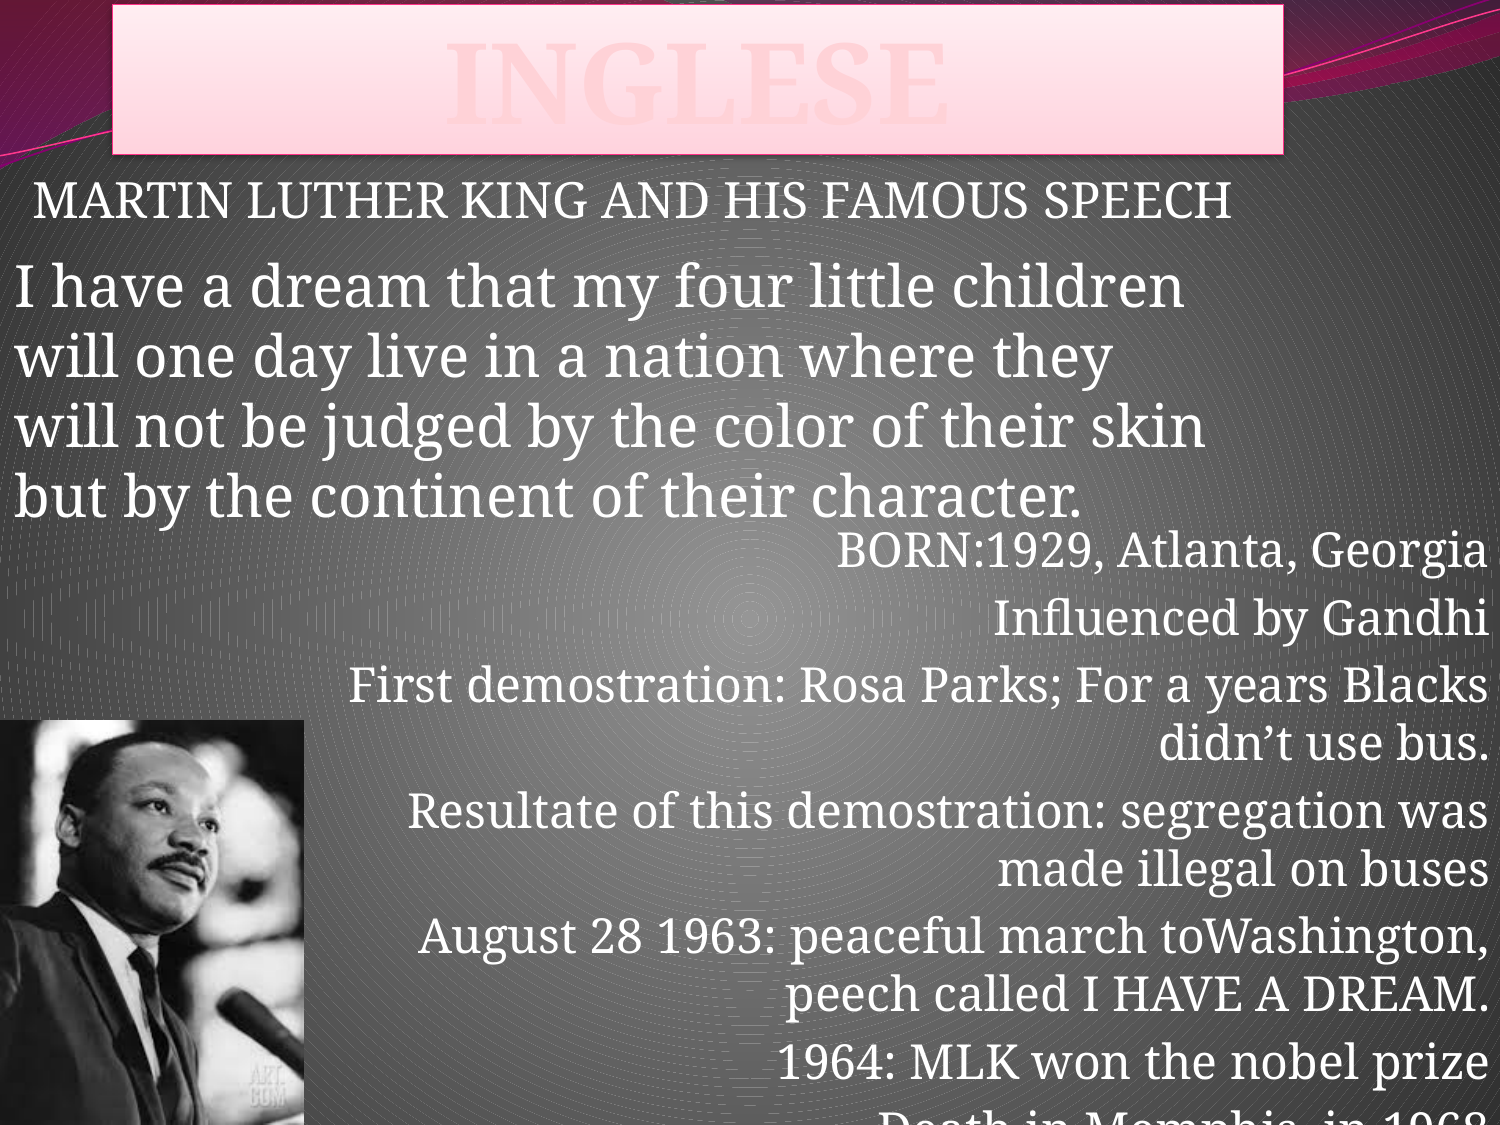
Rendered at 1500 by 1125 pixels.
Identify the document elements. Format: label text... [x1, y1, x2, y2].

subtitle BORN:1929, Atlanta, Georgia Influenced by Gandhi First demostration: Rosa Parks; For a years Blacks didn’t use bus. Resultate of this demostration: segregation was made illegal on buses August 28 1963: peaceful march toWashington, peech called I HAVE A DREAM. 1964: MLK won the nobel prize Death in Memphis, in 1968 [303, 444, 1500, 1125]
text_box INGLESE [112, 4, 1284, 155]
text_box MARTIN LUTHER KING AND HIS FAMOUS SPEECH [17, 161, 1500, 236]
picture [0, 720, 304, 1125]
text_box I have a dream that my four little children will one day live in a nation where they will not be judged by the color of their skin but by the continent of their character. [0, 241, 1235, 537]
